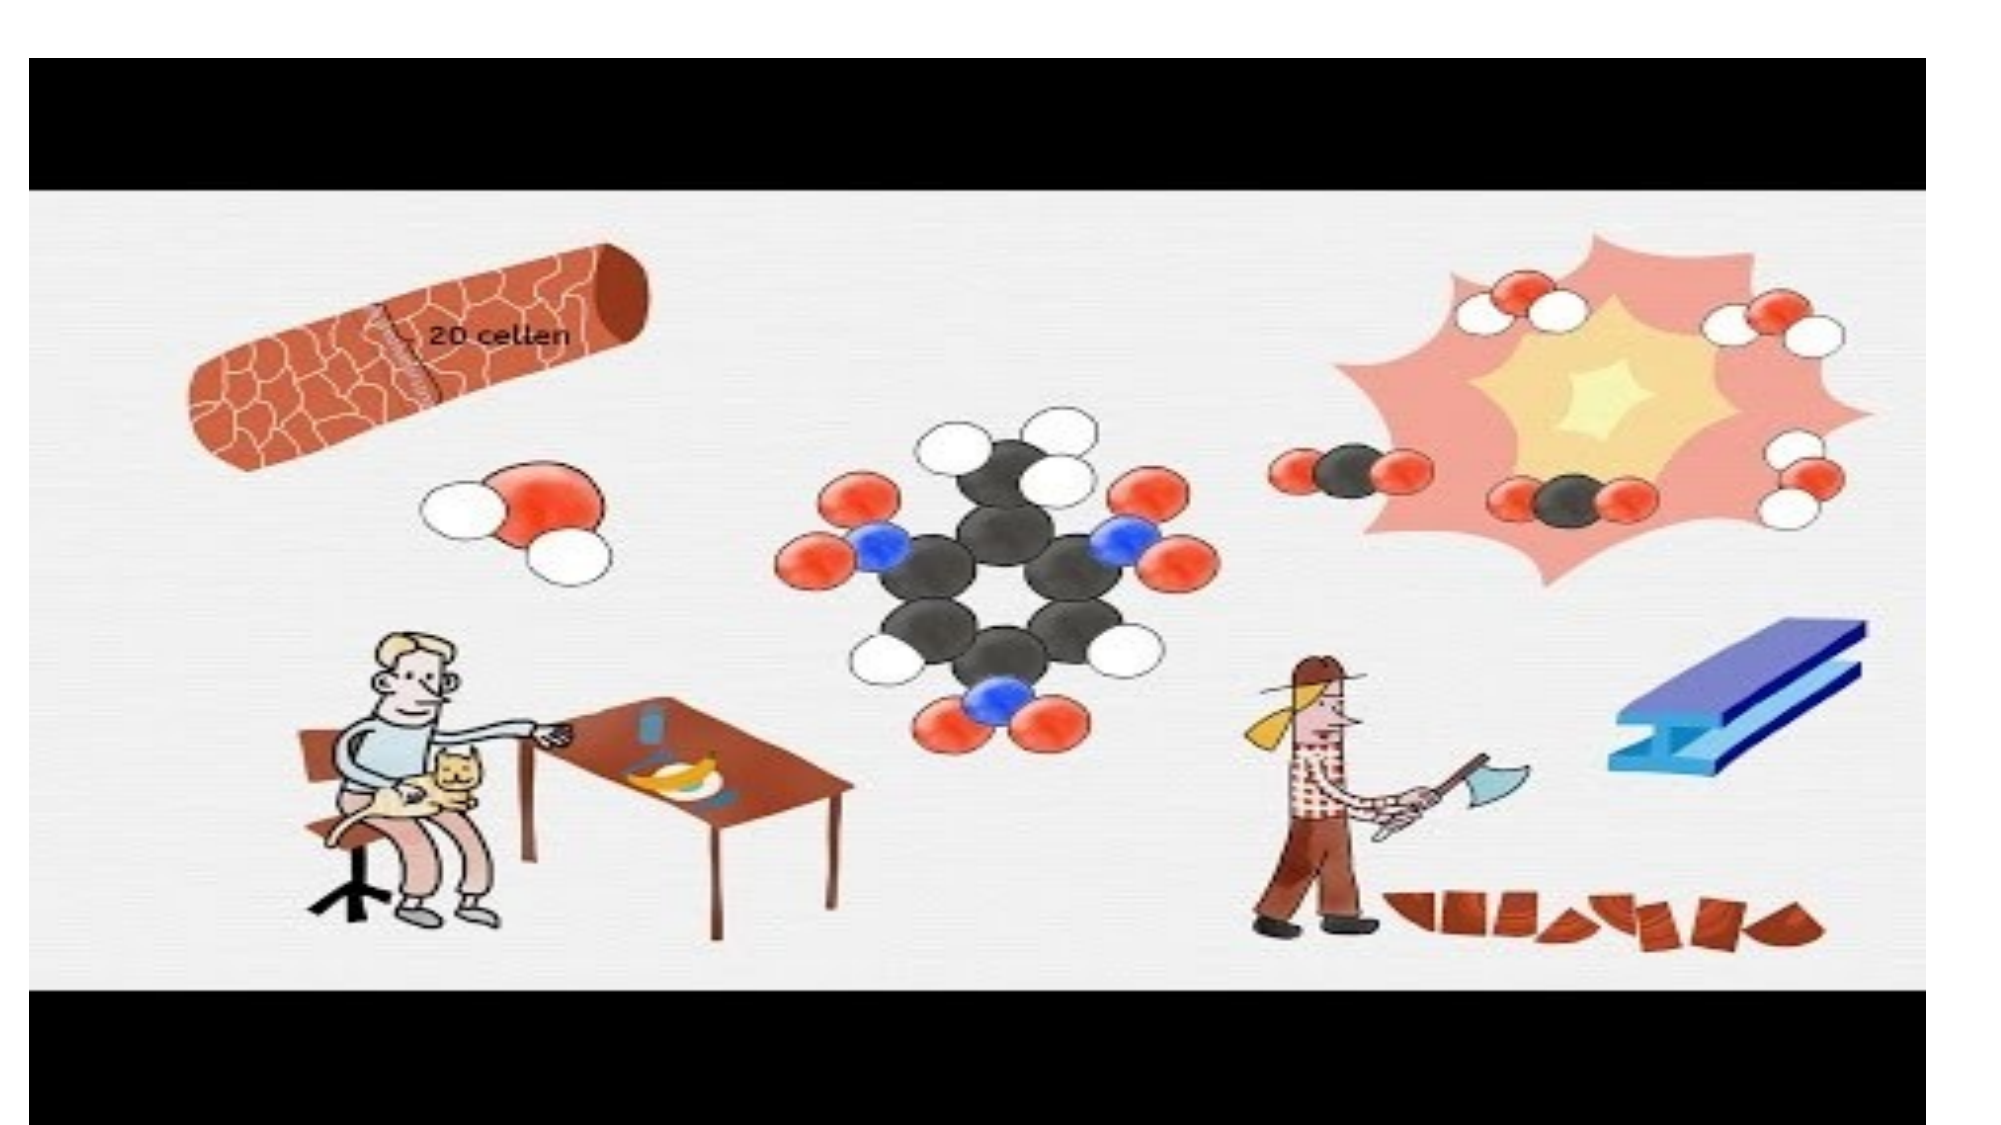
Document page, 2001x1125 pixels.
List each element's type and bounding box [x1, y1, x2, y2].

list [29, 57, 1927, 1125]
